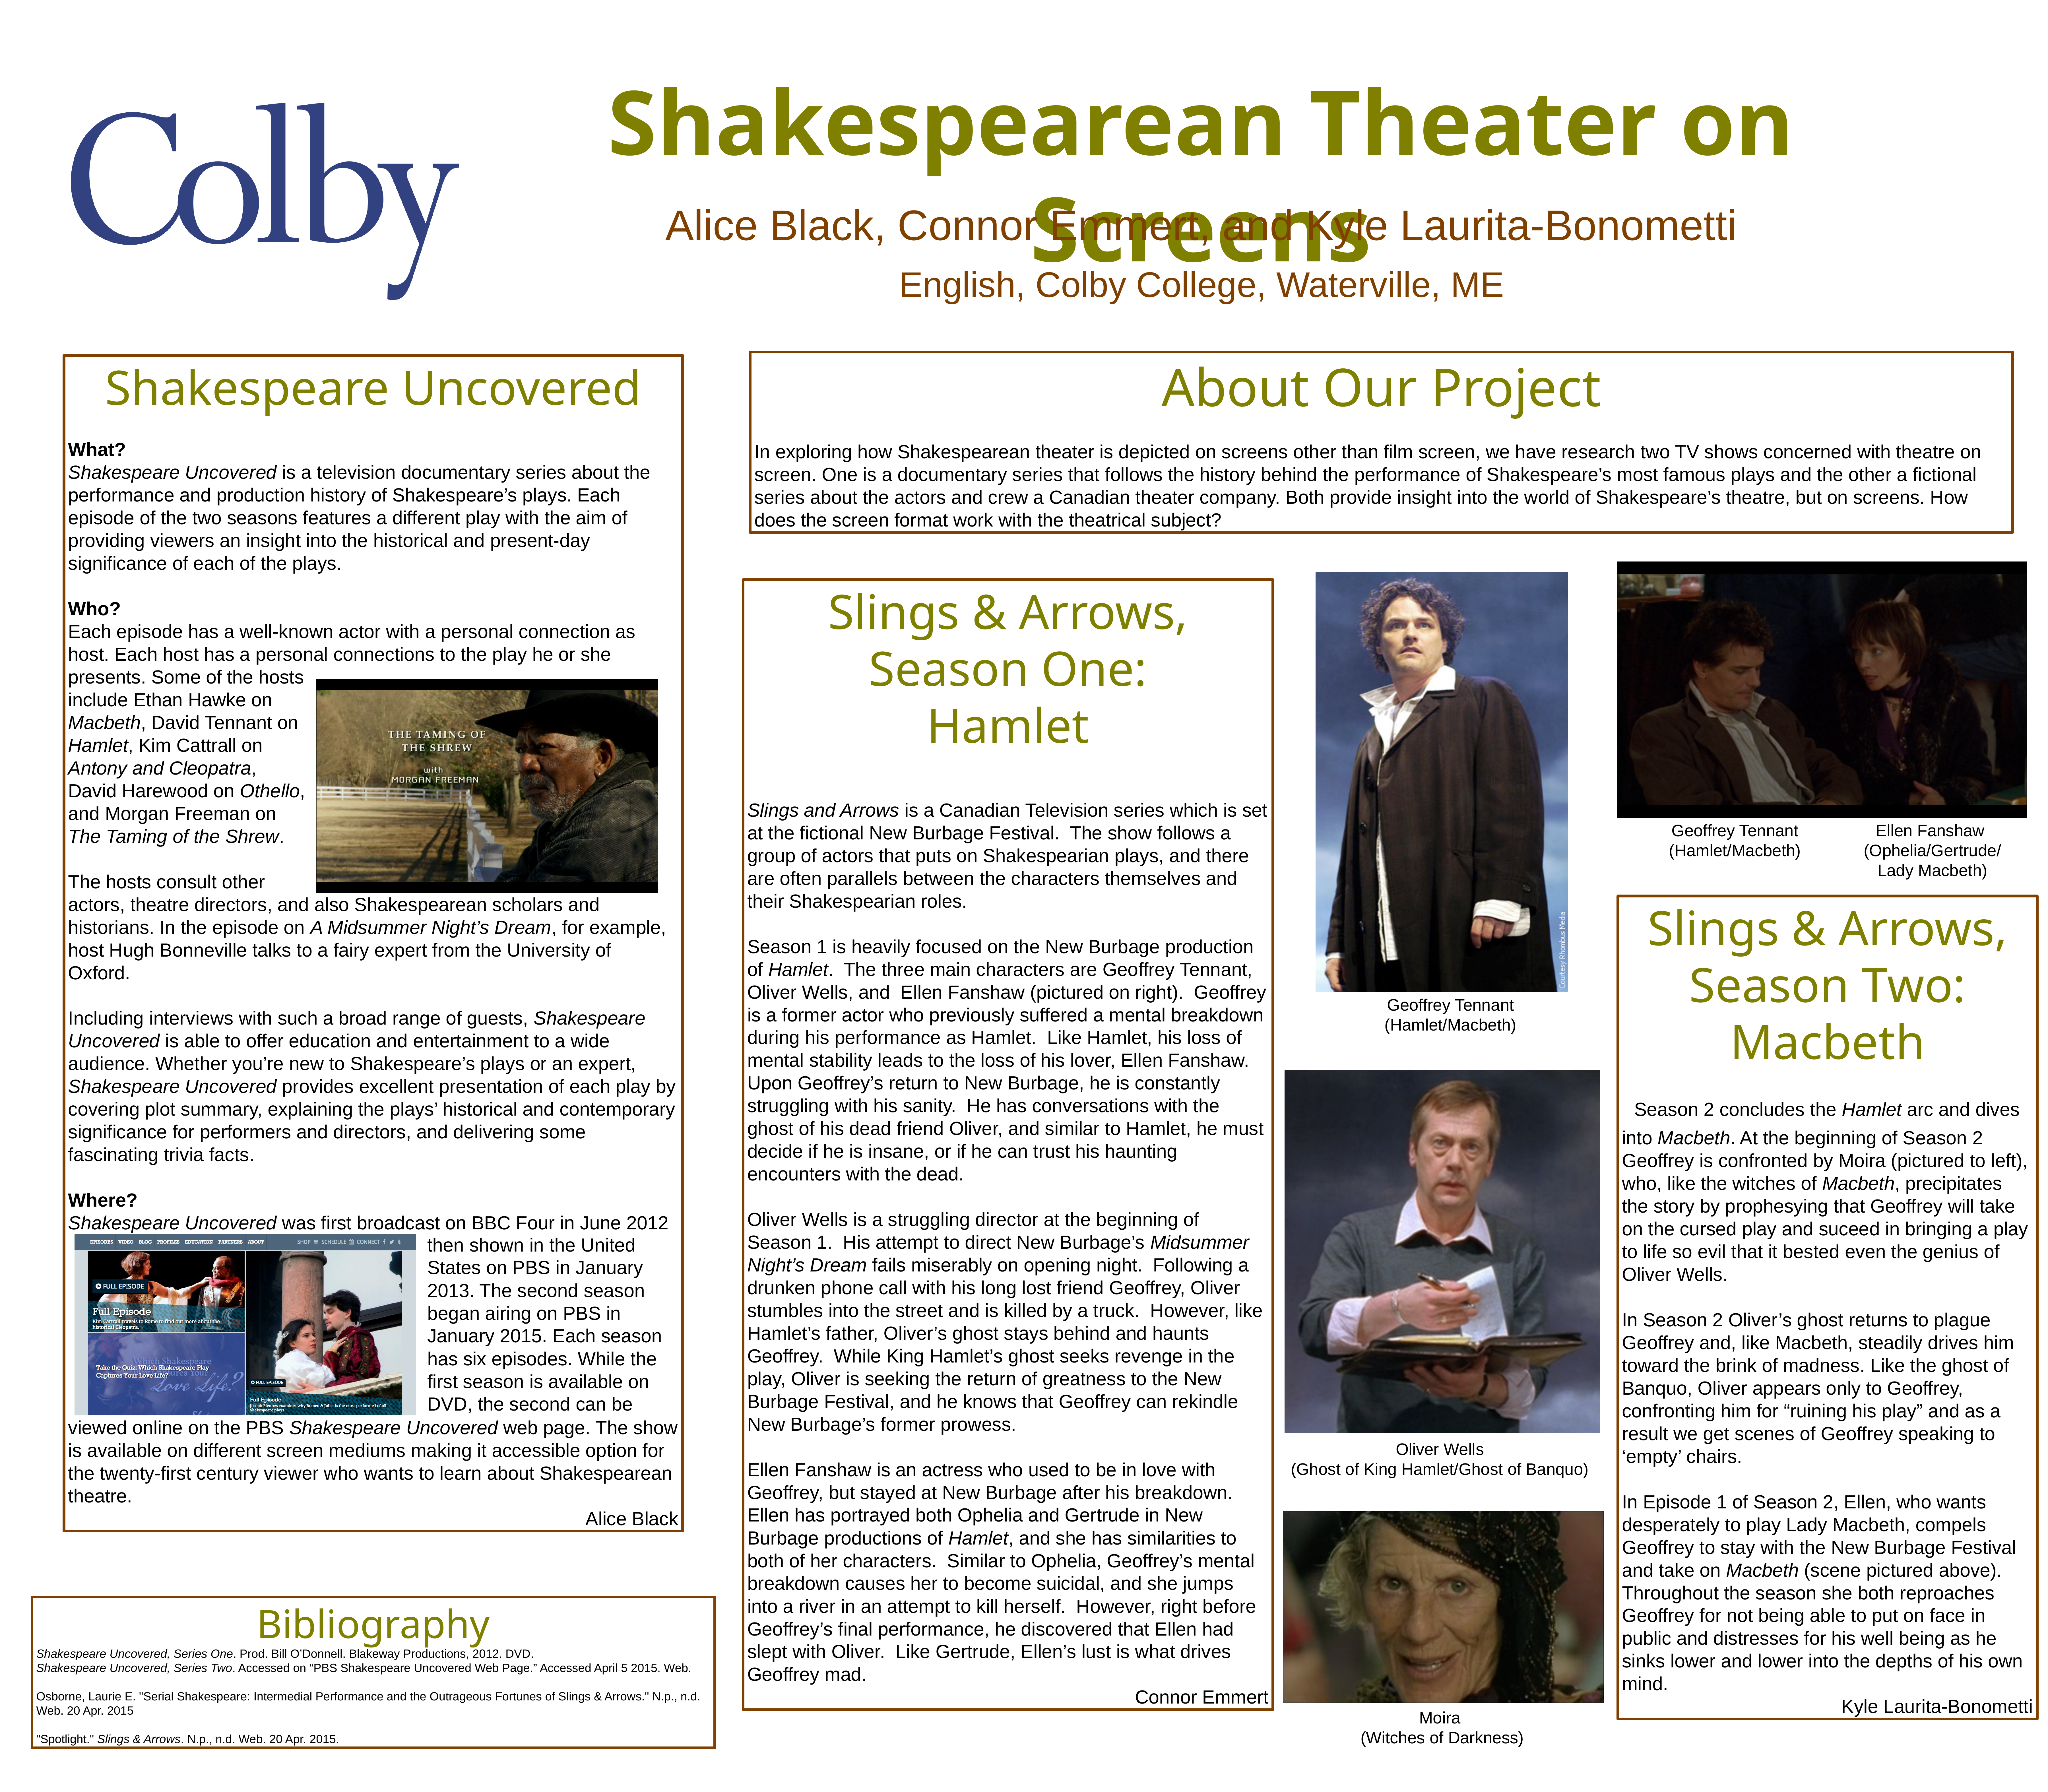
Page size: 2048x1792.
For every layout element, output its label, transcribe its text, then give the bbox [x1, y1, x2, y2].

picture [75, 1234, 416, 1415]
text_box Ellen Fanshaw (Ophelia/Gertrude/Lady Macbeth) [1845, 820, 2020, 882]
picture [1283, 1511, 1604, 1703]
text_box Slings & Arrows, Season One: Hamlet Slings and Arrows is a Canadian Television series which is set at the fictional New Burbage Festival. The show follows a group of actors that puts on Shakespearian plays, and there are often parallels between the characters themselves and their Shakespearian roles. Season 1 is heavily focused on the New Burbage production of Hamlet. The three main characters are Geoffrey Tennant, Oliver Wells, and Ellen Fanshaw (pictured on right). Geoffrey is a former actor who previously suffered a mental breakdown during his performance as Hamlet. Like Hamlet, his loss of mental stability leads to the loss of his lover, Ellen Fanshaw. Upon Geoffrey’s return to New Burbage, he is constantly struggling with his sanity. He has conversations with the ghost of his dead friend Oliver, and similar to Hamlet, he must decide if he is insane, or if he can trust his haunting encounters with the dead. Oliver Wells is a struggling director at the beginning of Season 1. His attempt to direct New Burbage’s Midsummer Night’s Dream fails miserably on opening night. Following a drunken phone call with his long lost friend Geoffrey, Oliver stumbles into the street and is killed by a truck. However, like Hamlet’s father, Oliver’s ghost stays behind and haunts Geoffrey. While King Hamlet’s ghost seeks revenge in the play, Oliver is seeking the return of greatness to the New Burbage Festival, and he knows that Geoffrey can rekindle New Burbage’s former prowess. Ellen Fanshaw is an actress who used to be in love with Geoffrey, but stayed at New Burbage after his breakdown. Ellen has portrayed both Ophelia and Gertrude in New Burbage productions of Hamlet, and she has similarities to both of her characters. Similar to Ophelia, Geoffrey’s mental breakdown causes her to become suicidal, and she jumps into a river in an attempt to kill herself. However, right before Geoffrey’s final performance, he discovered that Ellen had slept with Oliver. Like Gertrude, Ellen’s lust is what drives Geoffrey mad. Connor Emmert [743, 579, 1273, 1710]
text_box Oliver Wells (Ghost of King Hamlet/Ghost of Banquo) [1280, 1436, 1600, 1481]
text_box Slings & Arrows, Season Two: Macbeth Season 2 concludes the Hamlet arc and dives into Macbeth. At the beginning of Season 2 Geoffrey is confronted by Moira (pictured to left), who, like the witches of Macbeth, precipitates the story by prophesying that Geoffrey will take on the cursed play and suceed in bringing a play to life so evil that it bested even the genius of Oliver Wells. In Season 2 Oliver’s ghost returns to plague Geoffrey and, like Macbeth, steadily drives him toward the brink of madness. Like the ghost of Banquo, Oliver appears only to Geoffrey, confronting him for “ruining his play” and as a result we get scenes of Geoffrey speaking to ‘empty’ chairs. In Episode 1 of Season 2, Ellen, who wants desperately to play Lady Macbeth, compels Geoffrey to stay with the New Burbage Festival and take on Macbeth (scene pictured above). Throughout the season she both reproaches Geoffrey for not being able to put on face in public and distresses for his well being as he sinks lower and lower into the depths of his own mind. Kyle Laurita-Bonometti [1618, 896, 2037, 1719]
text_box About Our Project In exploring how Shakespearean theater is depicted on screens other than film screen, we have research two TV shows concerned with theatre on screen. One is a documentary series that follows the history behind the performance of Shakespeare’s most famous plays and the other a fictional series about the actors and crew a Canadian theater company. Both provide insight into the world of Shakespeare’s theatre, but on screens. How does the screen format work with the theatrical subject? [750, 352, 2012, 532]
text_box Shakespeare Uncovered What? Shakespeare Uncovered is a television documentary series about the performance and production history of Shakespeare’s plays. Each episode of the two seasons features a different play with the aim of providing viewers an insight into the historical and present-day significance of each of the plays. Who? Each episode has a well-known actor with a personal connection as host. Each host has a personal connections to the play he or she presents. Some of the hosts include Ethan Hawke on Macbeth, David Tennant on Hamlet, Kim Cattrall on Antony and Cleopatra, David Harewood on Othello, and Morgan Freeman on The Taming of the Shrew. The hosts consult other actors, theatre directors, and also Shakespearean scholars and historians. In the episode on A Midsummer Night’s Dream, for example, host Hugh Bonneville talks to a fairy expert from the University of Oxford. Including interviews with such a broad range of guests, Shakespeare Uncovered is able to offer education and entertainment to a wide audience. Whether you’re new to Shakespeare’s plays or an expert, Shakespeare Uncovered provides excellent presentation of each play by covering plot summary, explaining the plays’ historical and contemporary significance for performers and directors, and delivering some fascinating trivia facts. Where? Shakespeare Uncovered was first broadcast on BBC Four in June 2012 viewed online on the PBS Shakespeare Uncovered web page. The show is available on different screen mediums making it accessible option for the twenty-first century viewer who wants to learn about Shakespearean theatre. Alice Black [64, 355, 683, 1531]
picture [1285, 1070, 1600, 1433]
text_box Moira (Witches of Darkness) [1280, 1705, 1600, 1749]
text_box English, Colby College, Waterville, ME [569, 259, 1835, 307]
text_box Bibliography Shakespeare Uncovered, Series One. Prod. Bill O’Donnell. Blakeway Productions, 2012. DVD. Shakespeare Uncovered, Series Two. Accessed on “PBS Shakespeare Uncovered Web Page.” Accessed April 5 2015. Web. Osborne, Laurie E. "Serial Shakespeare: Intermedial Performance and the Outrageous Fortunes of Slings & Arrows." N.p., n.d. Web. 20 Apr. 2015 "Spotlight." Slings & Arrows. N.p., n.d. Web. 20 Apr. 2015. [32, 1597, 715, 1748]
text_box Alice Black, Connor Emmert, and Kyle Laurita-Bonometti [569, 195, 1835, 251]
text_box Shakespearean Theater on Screens [508, 64, 1893, 282]
picture [71, 103, 459, 300]
picture [1315, 572, 1568, 992]
text_box Geoffrey Tennant (Hamlet/Macbeth) [1646, 820, 1824, 862]
picture [316, 679, 658, 893]
picture [1617, 561, 2027, 818]
text_box Geoffrey Tennant (Hamlet/Macbeth) [1362, 995, 1540, 1036]
text_box then shown in the United States on PBS in January 2013. The second season began airing on PBS in January 2015. Each season has six episodes. While the first season is available on DVD, the second can be [423, 1231, 668, 1417]
